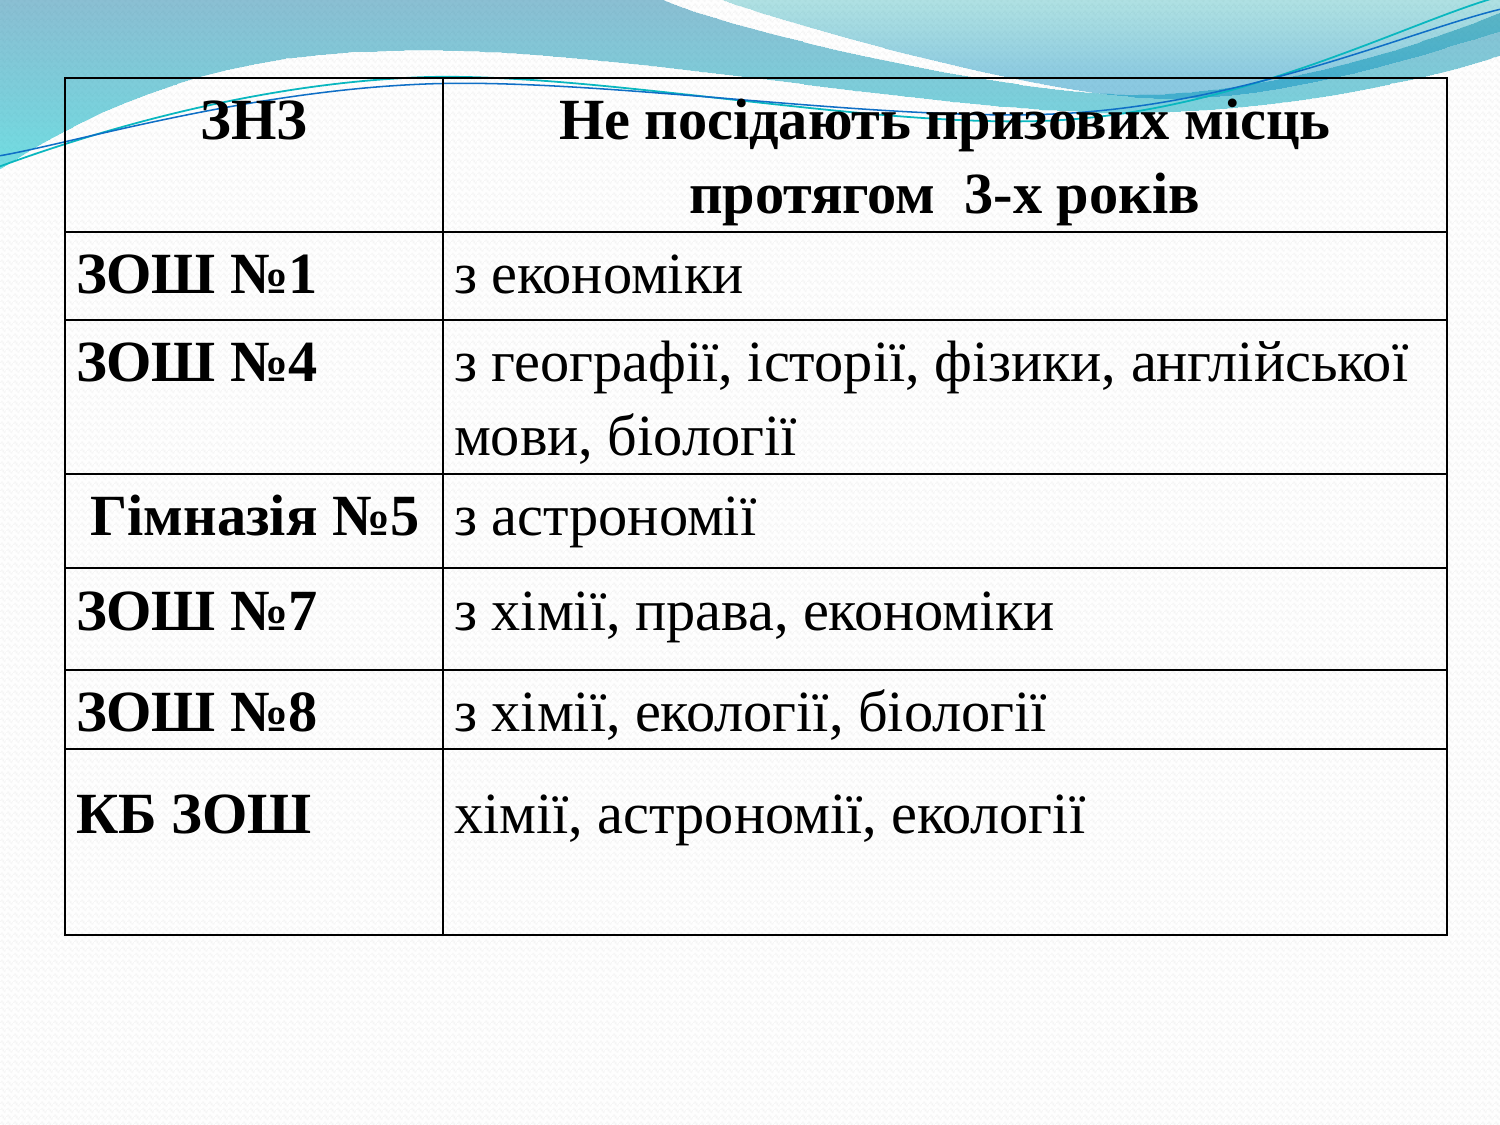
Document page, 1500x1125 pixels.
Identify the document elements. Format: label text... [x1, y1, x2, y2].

table_cell з економіки [444, 233, 1446, 319]
table_cell КБ ЗОШ [66, 750, 442, 934]
table_cell ЗОШ №7 [66, 569, 442, 669]
table_header ЗНЗ [66, 79, 442, 231]
table_cell з астрономії [444, 475, 1446, 567]
table_cell ЗОШ №1 [66, 233, 442, 319]
table_cell з хімії, права, економіки [444, 569, 1446, 669]
table_cell ЗОШ №4 [66, 321, 442, 473]
table_cell хімії, астрономії, екології [444, 750, 1446, 934]
table_cell Гімназія №5 [66, 475, 442, 567]
table_cell ЗОШ №8 [66, 671, 442, 748]
table_cell з хімії, екології, біології [444, 671, 1446, 748]
table_header Не посідають призових місць протягом 3-х років [444, 79, 1446, 231]
table_cell з географії, історії, фізики, англійської мови, біології [444, 321, 1446, 473]
